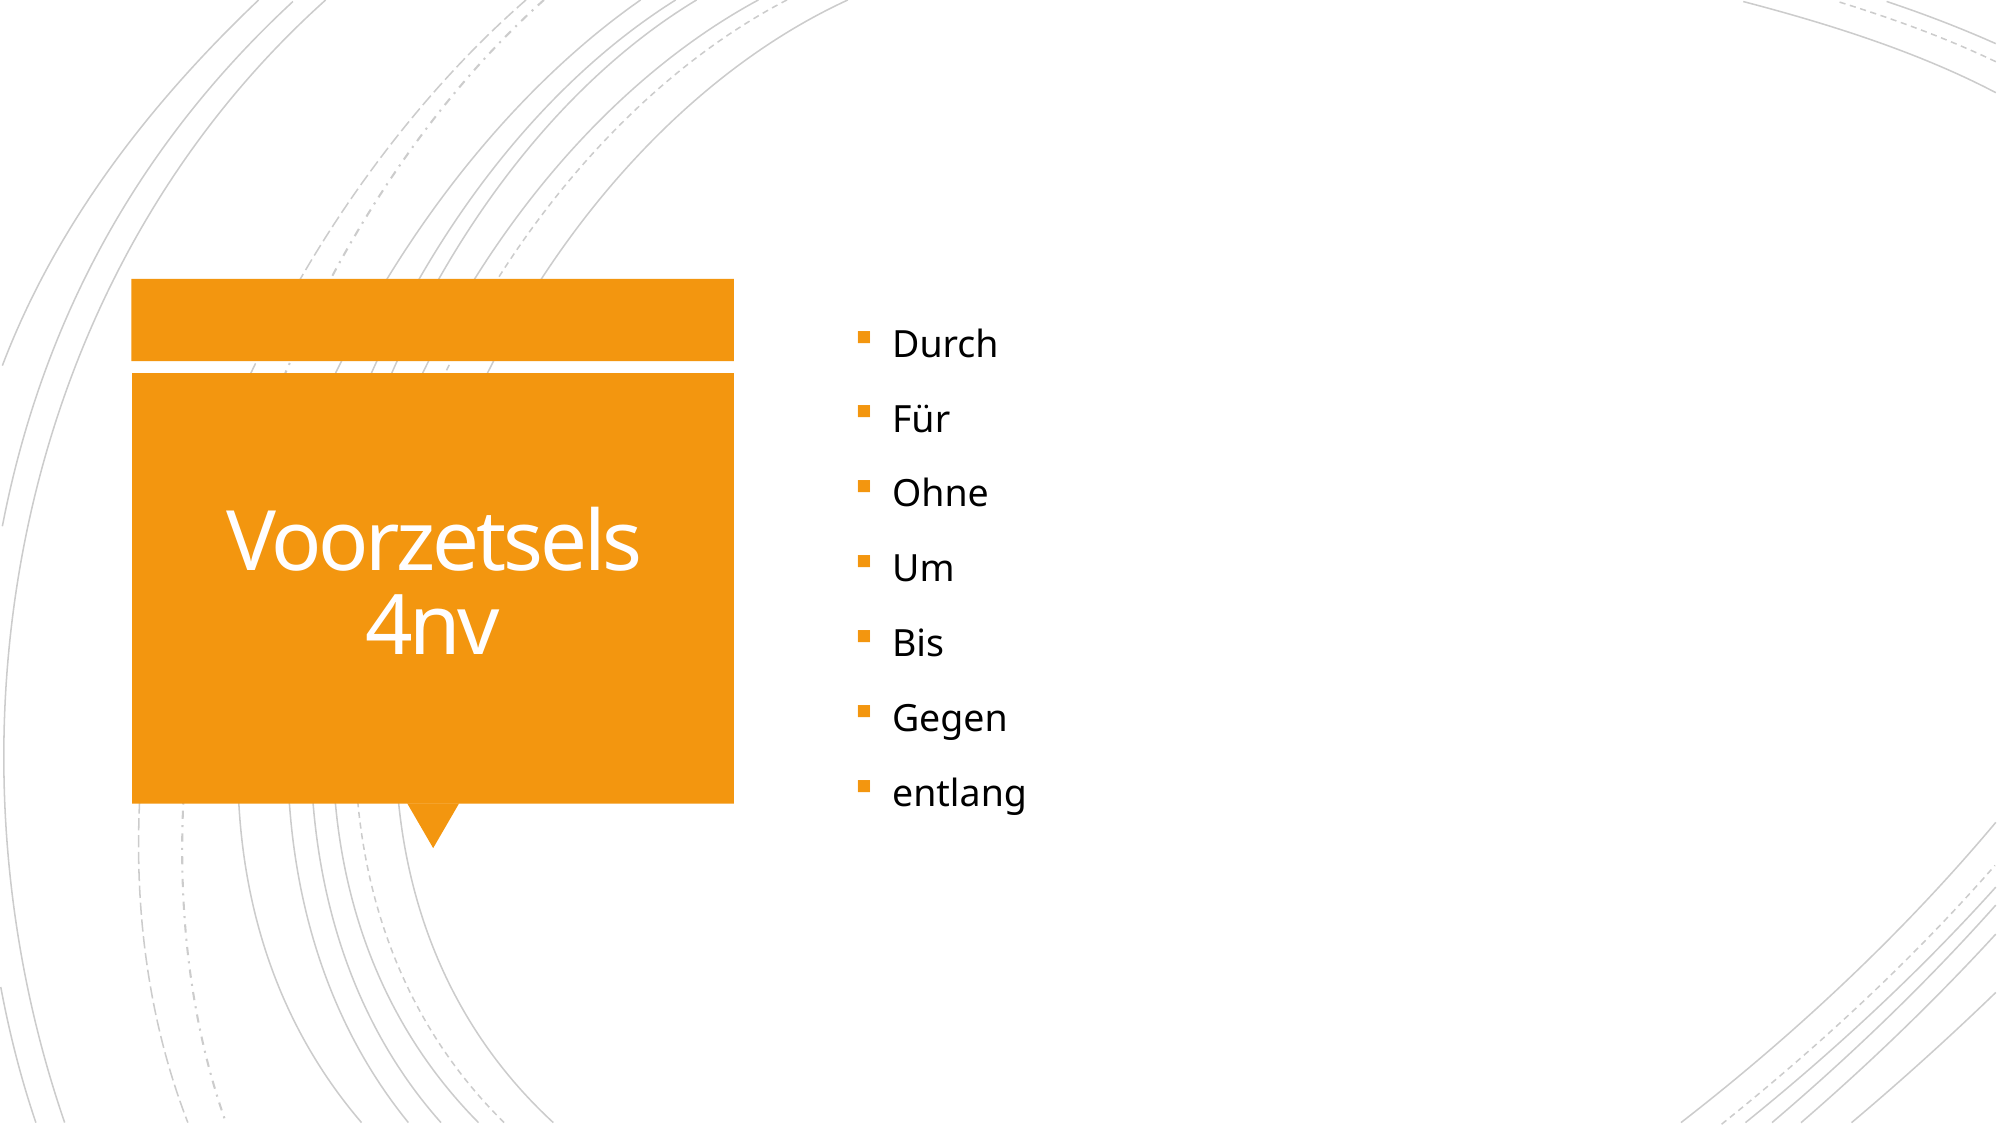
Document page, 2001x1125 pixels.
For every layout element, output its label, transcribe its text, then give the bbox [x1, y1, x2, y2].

list Durch Für Ohne Um Bis Gegen entlang [839, 131, 1871, 993]
title Voorzetsels 4nv [145, 385, 720, 789]
